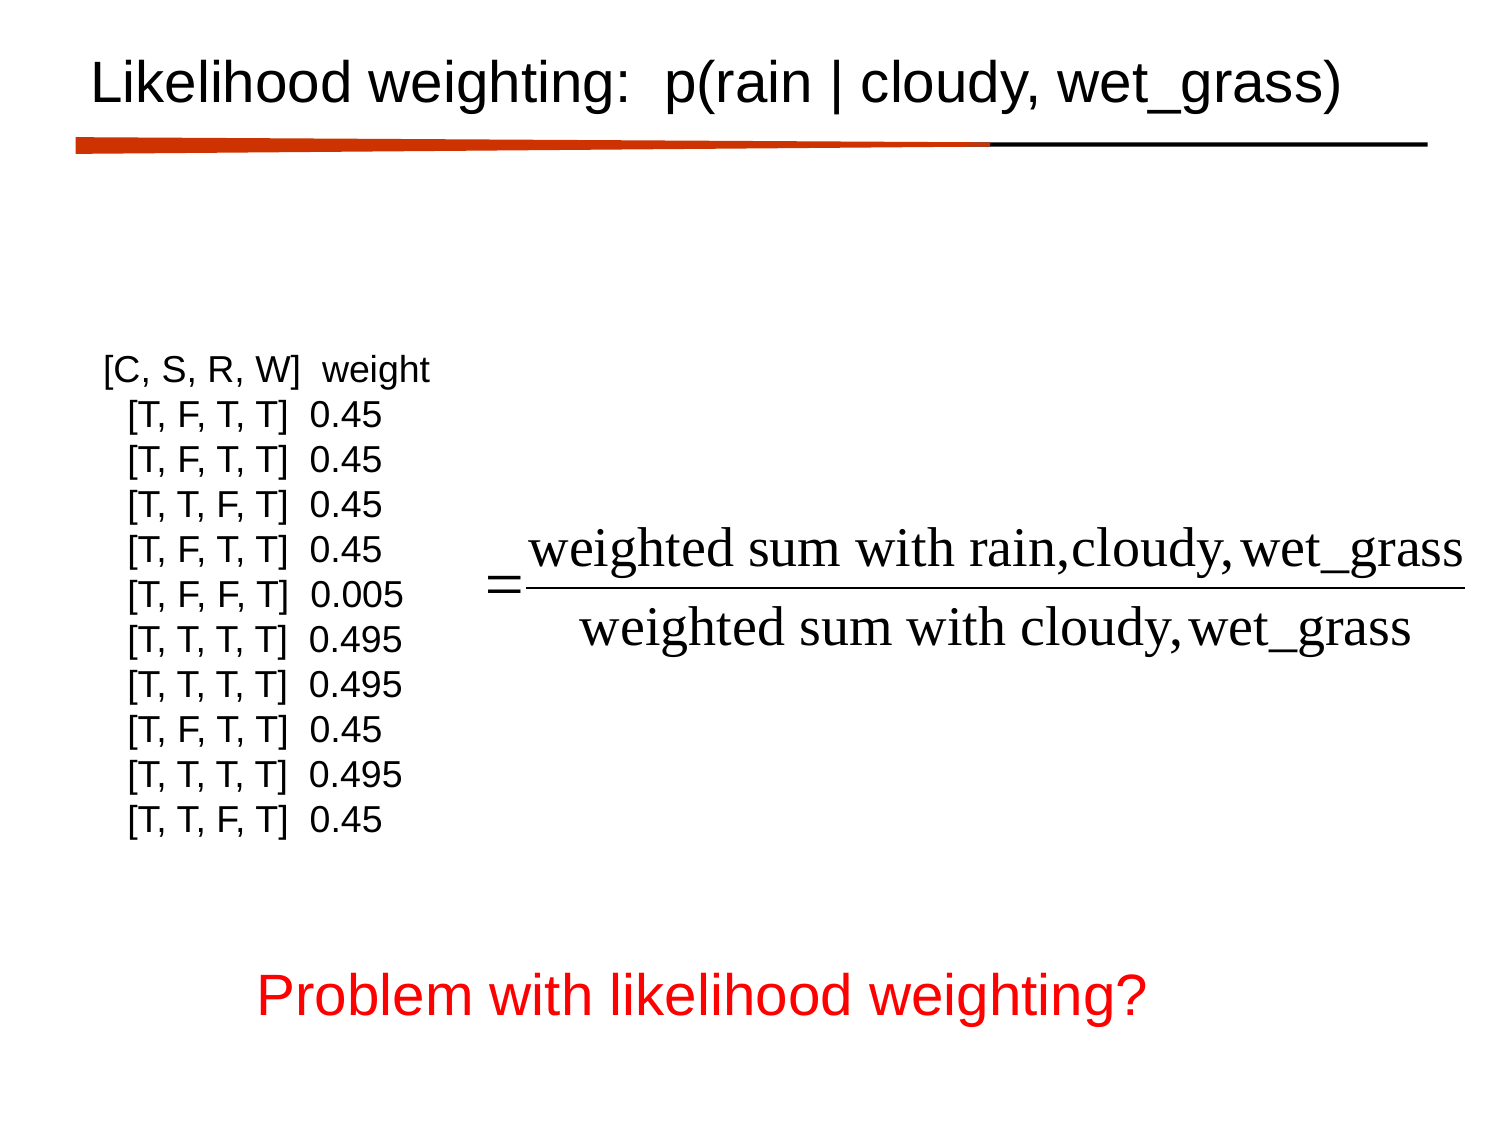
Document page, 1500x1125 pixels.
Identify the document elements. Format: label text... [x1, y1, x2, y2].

title Likelihood weighting: p(rain | cloudy, wet_grass) [74, 24, 1426, 133]
text_box [C, S, R, W] weight [T, F, T, T] 0.45 [T, F, T, T] 0.45 [T, T, F, T] 0.45 [T, F, T, T] 0.45 [T, F, F, T] 0.005 [T, T, T, T] 0.495 [T, T, T, T] 0.495 [T, F, T, T] 0.45 [T, T, T, T] 0.495 [T, T, F, T] 0.45 [0, 337, 713, 848]
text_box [474, 517, 1475, 663]
text_box Problem with likelihood weighting? [241, 950, 1165, 1035]
